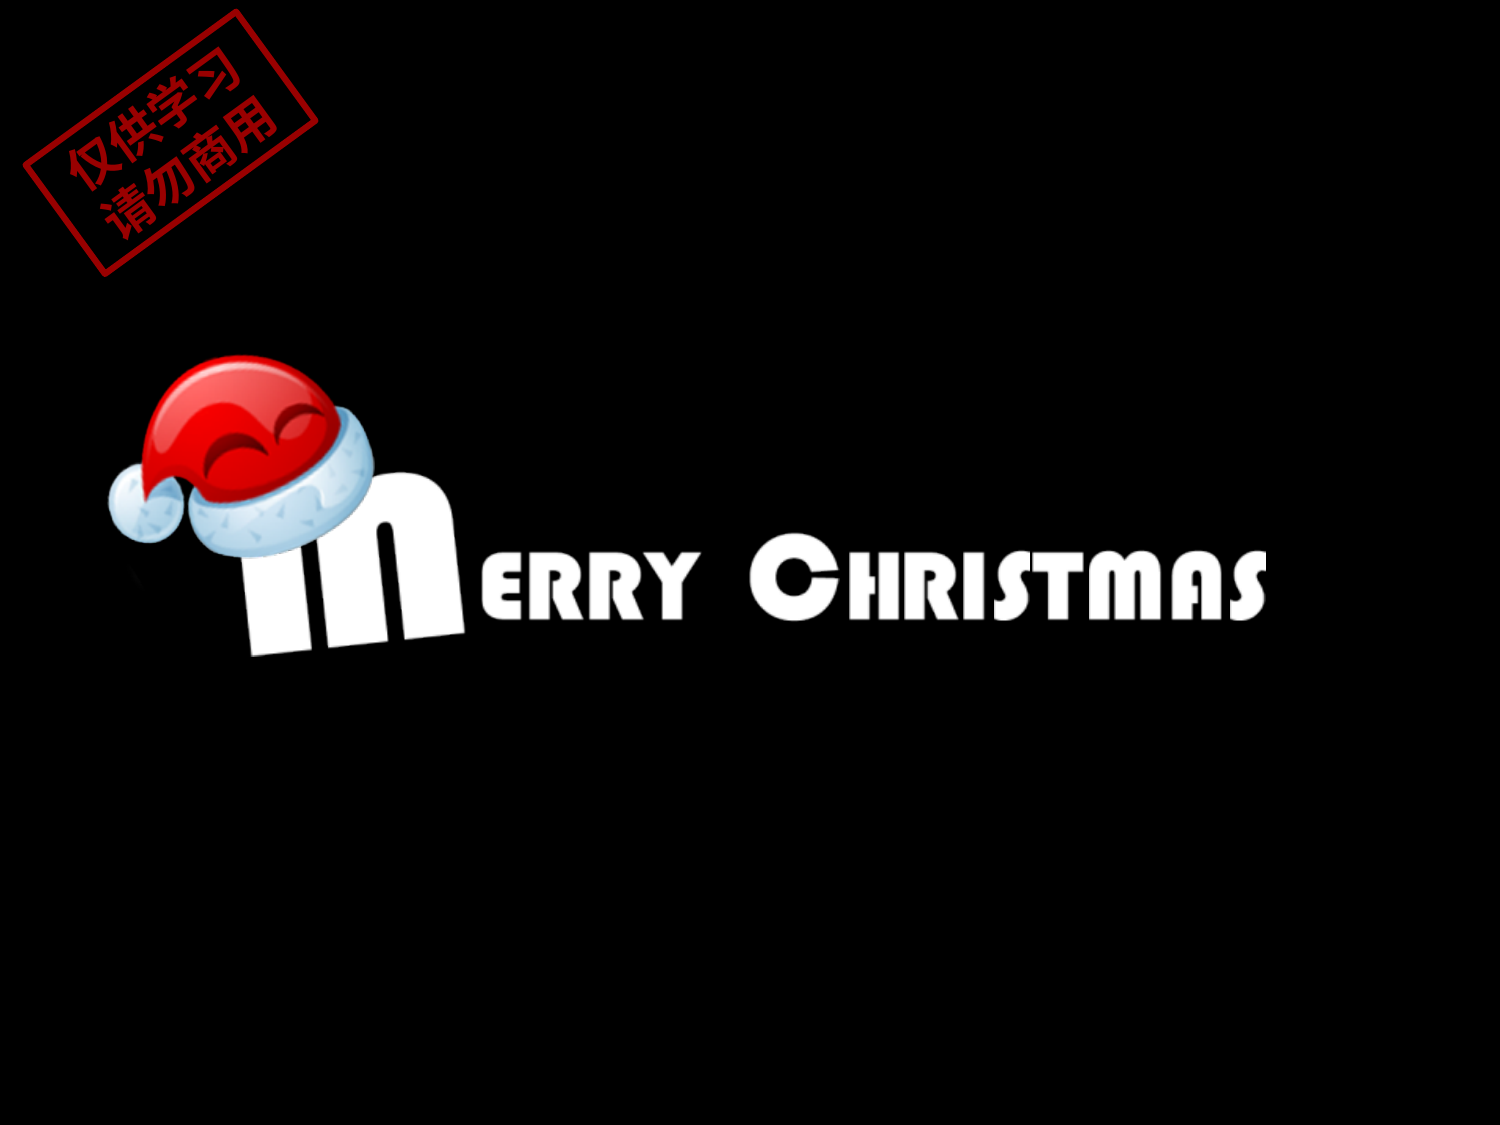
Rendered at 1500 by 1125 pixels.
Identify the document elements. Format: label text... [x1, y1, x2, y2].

text_box 仅供学习 请勿商用 [25, 11, 316, 274]
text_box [105, 353, 1266, 657]
